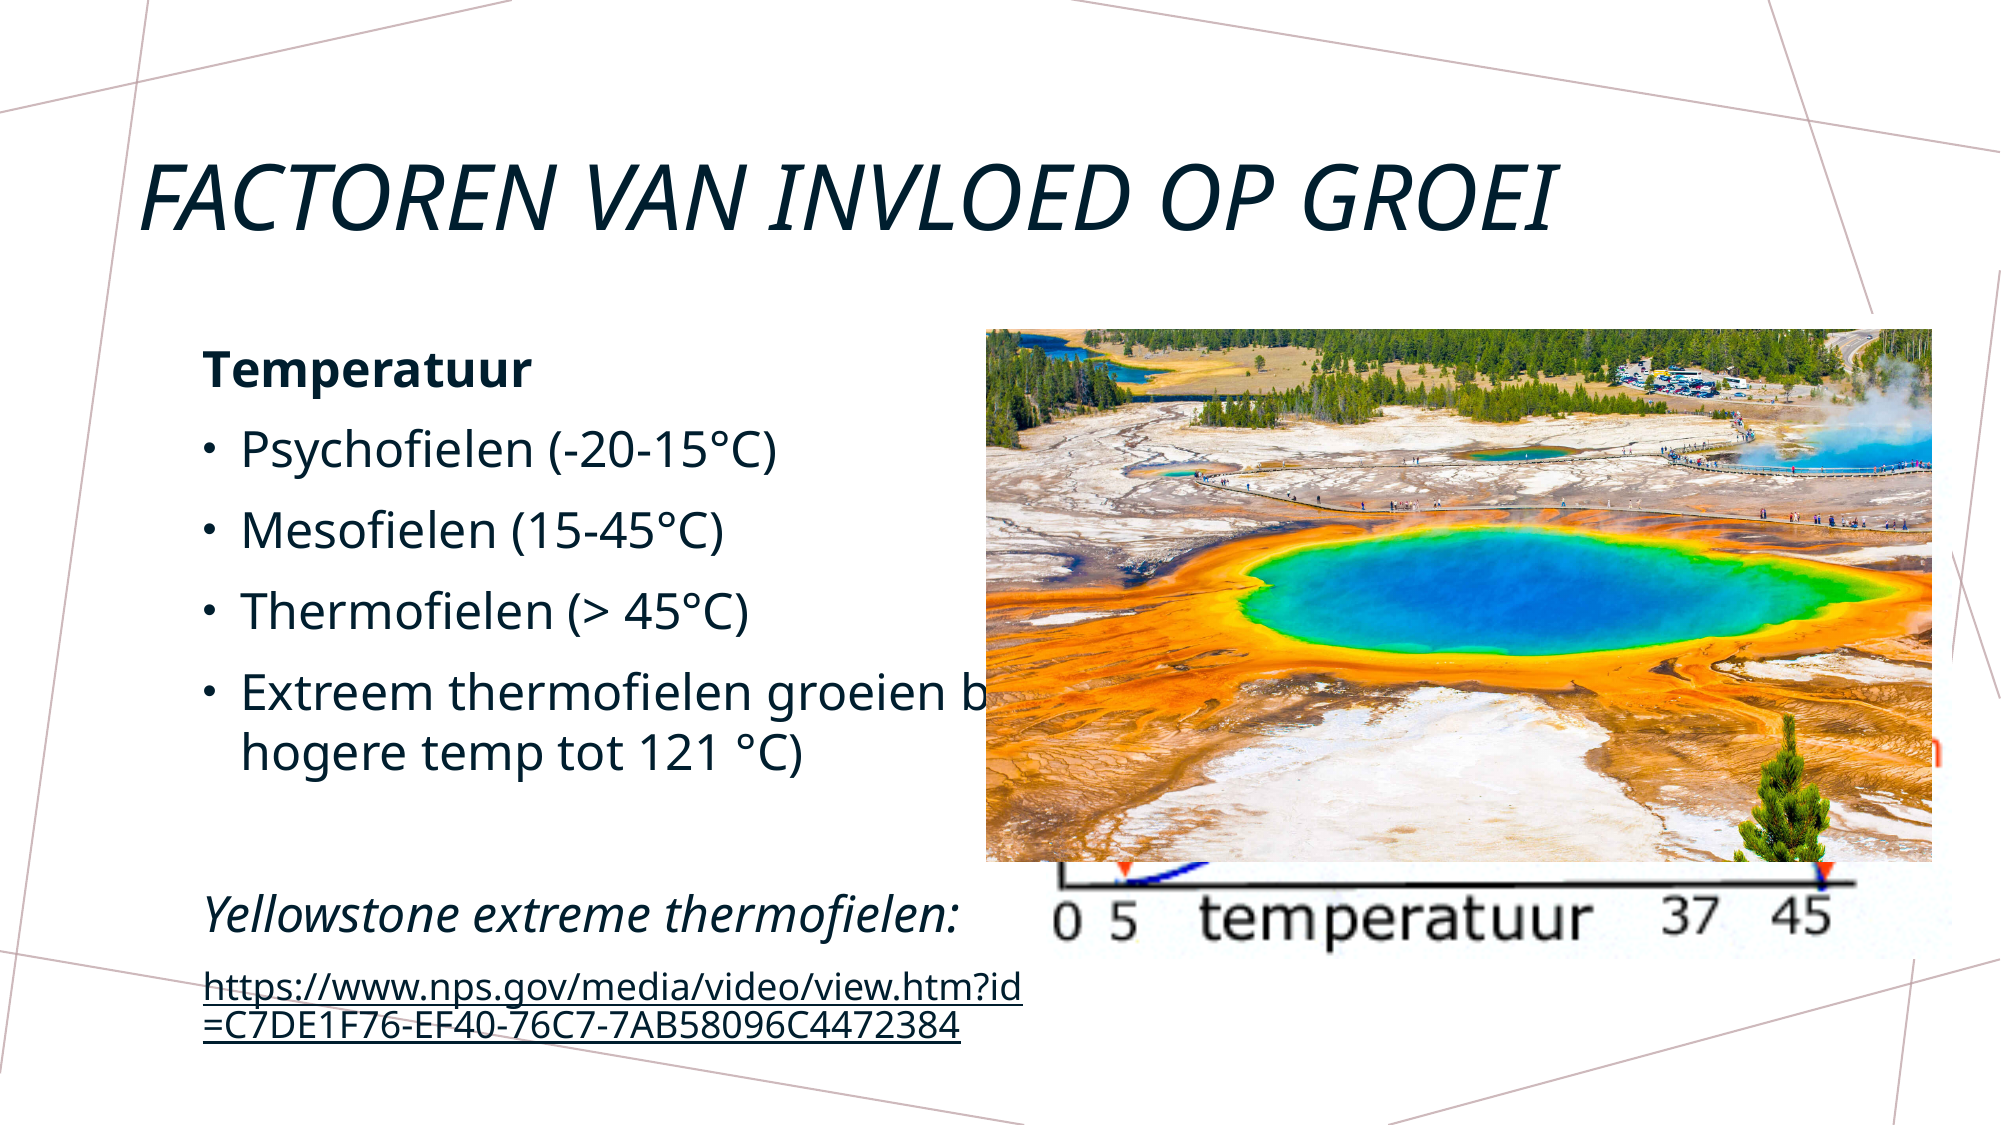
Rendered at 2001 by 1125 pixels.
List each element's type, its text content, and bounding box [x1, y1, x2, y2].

list Temperatuur Psychofielen (-20-15°C) Mesofielen (15-45°C) Thermofielen (> 45°C) Extreem thermofielen groeien bij hogere temp tot 121 °C) Yellowstone extreme thermofielen: https://www.nps.gov/media/video/view.htm?id=C7DE1F76-EF40-76C7-7AB58096C4472384 [187, 329, 1047, 1125]
title Factoren van invloed op groei [122, 87, 1851, 315]
picture [986, 314, 1952, 960]
